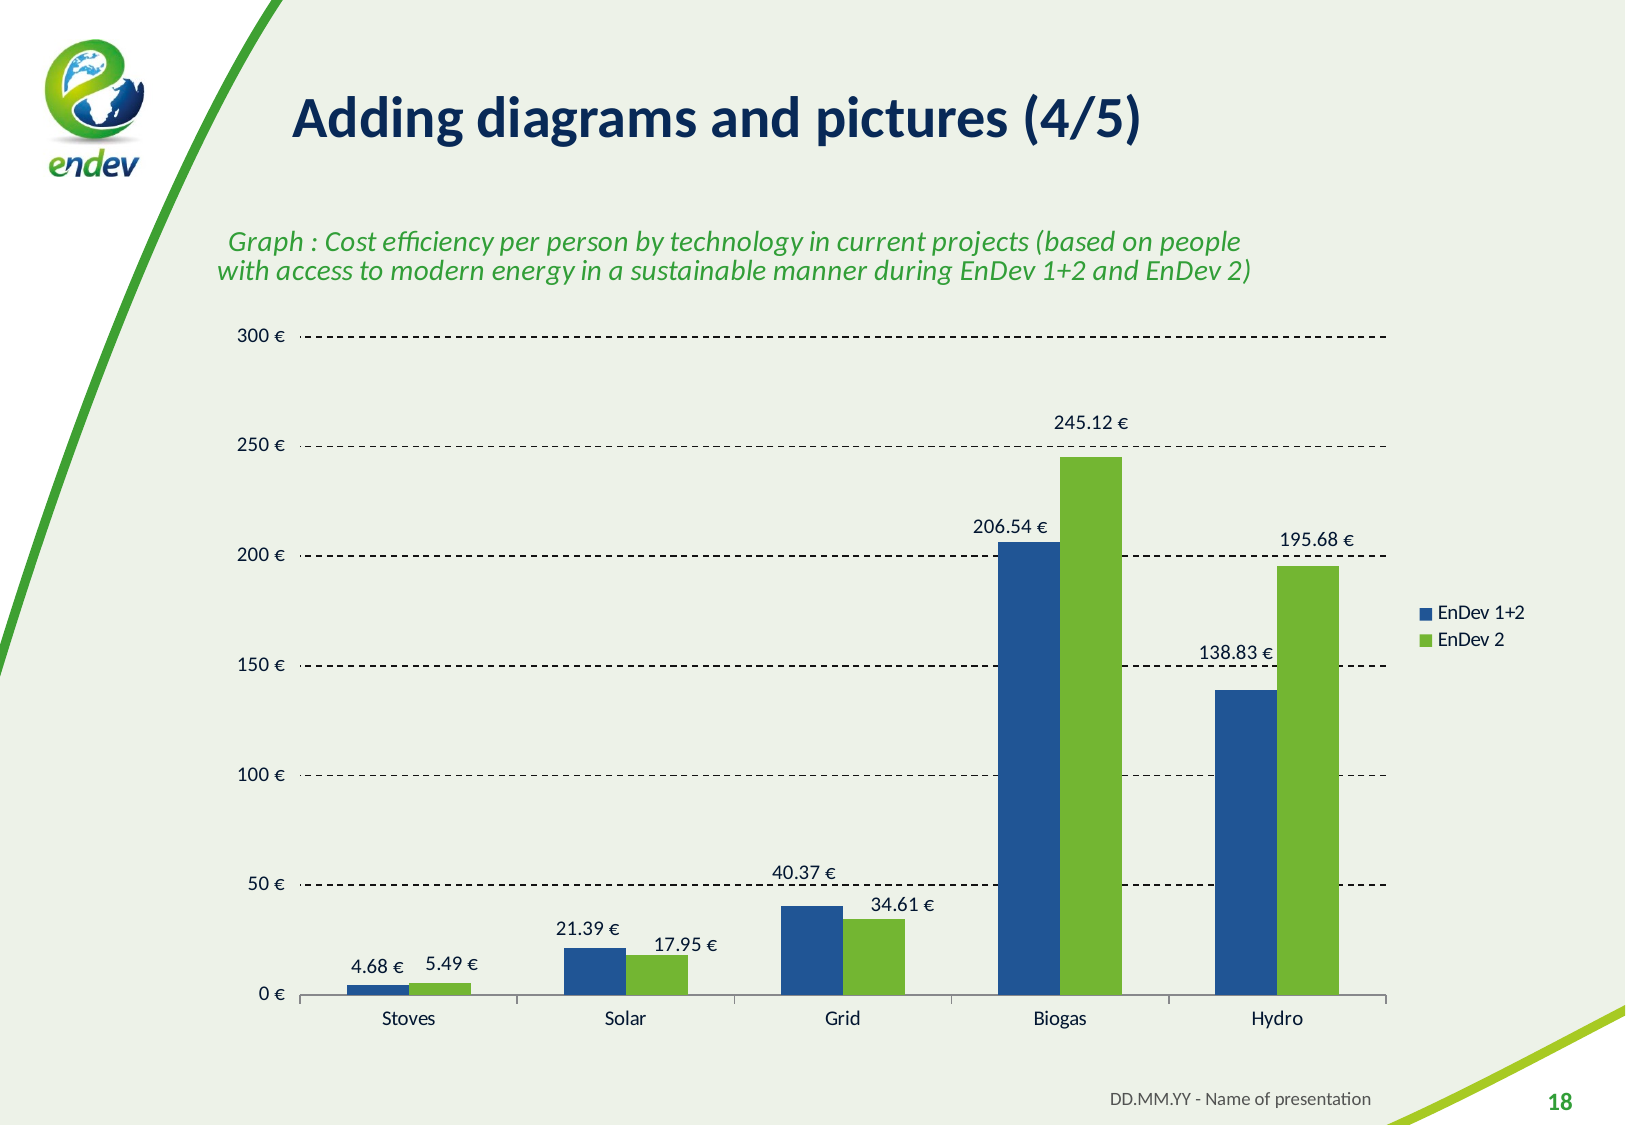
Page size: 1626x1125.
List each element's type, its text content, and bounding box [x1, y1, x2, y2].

title Adding diagrams and pictures (4/5) [292, 7, 1557, 158]
picture [32, 39, 157, 177]
chart [209, 207, 1546, 1047]
slide_number 18 [1516, 1074, 1604, 1125]
footer DD.MM.YY - Name of presentation [871, 1072, 1387, 1124]
